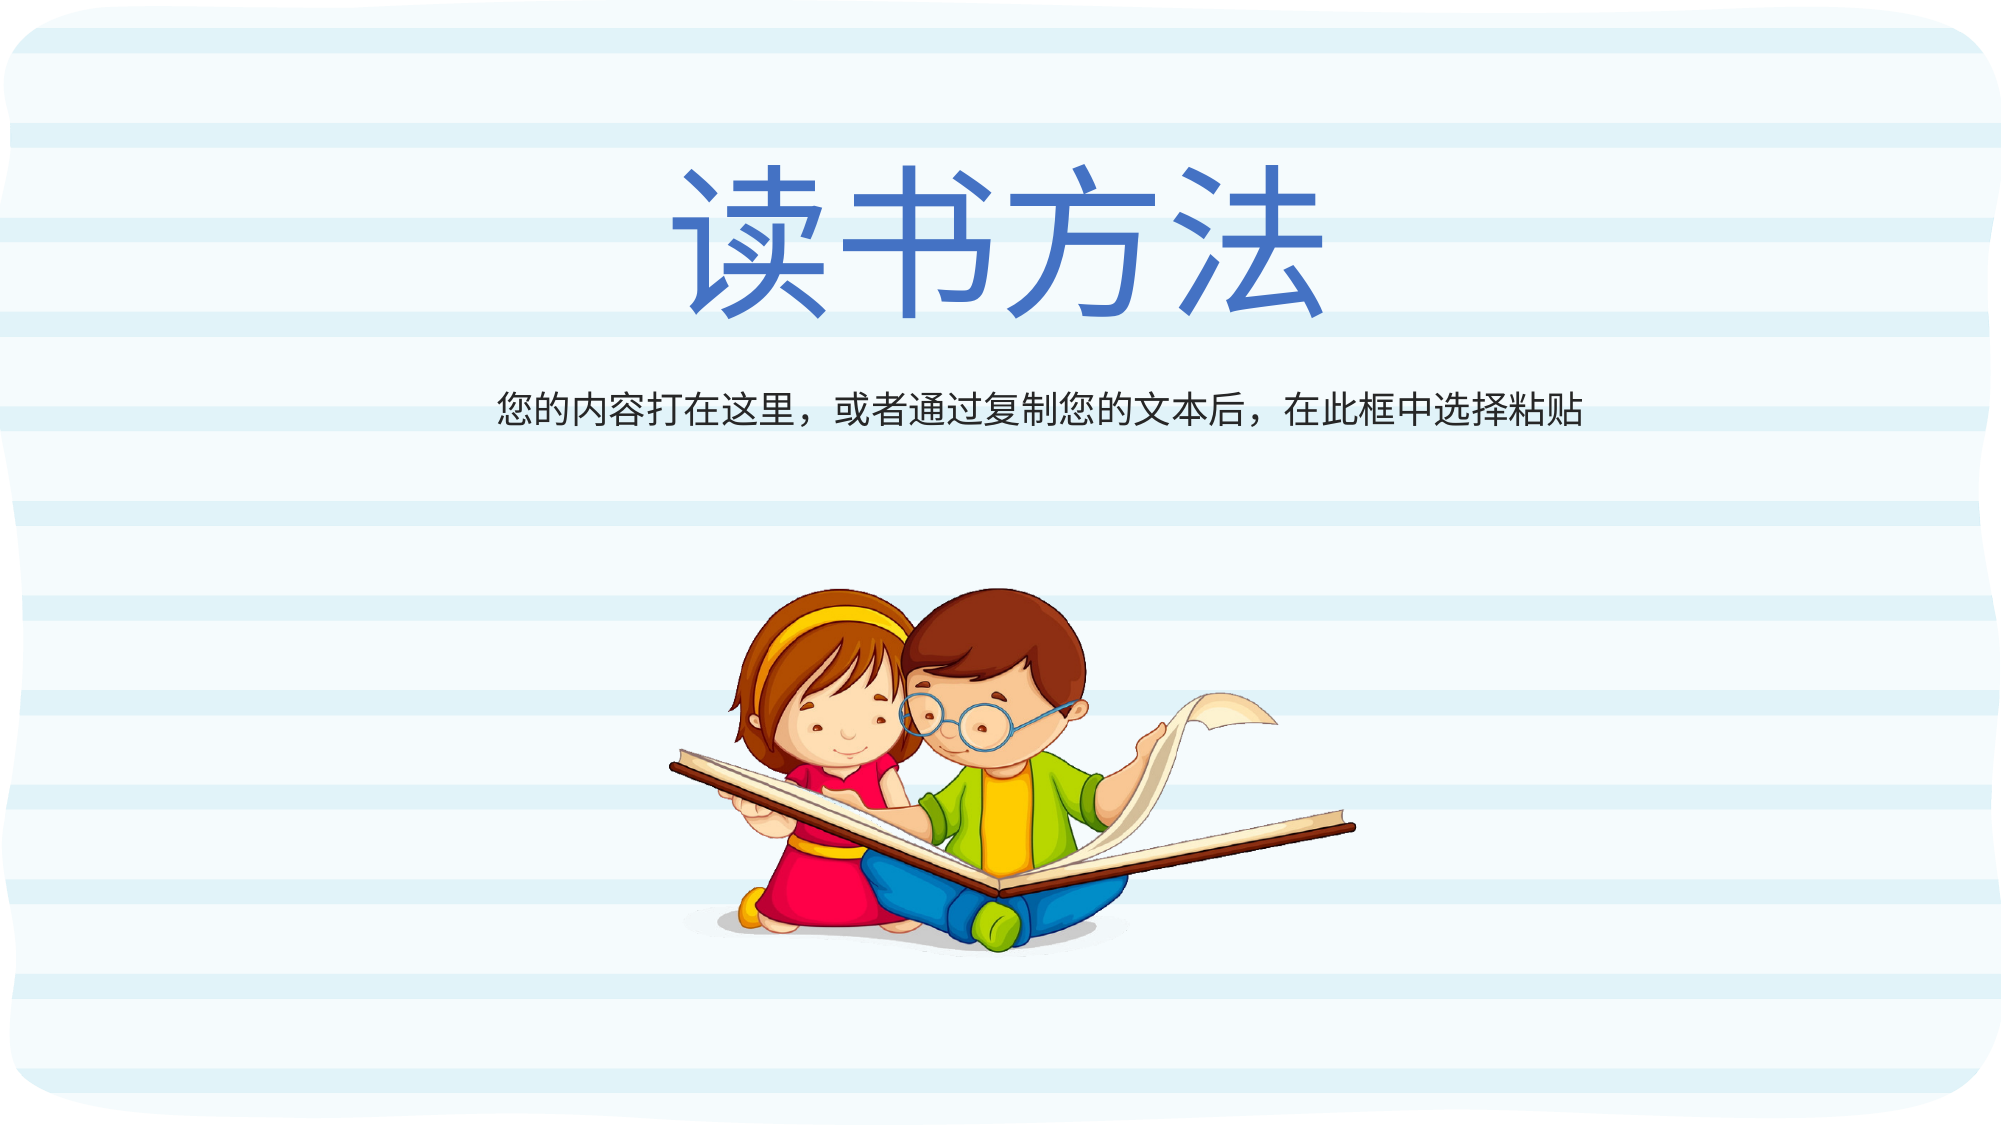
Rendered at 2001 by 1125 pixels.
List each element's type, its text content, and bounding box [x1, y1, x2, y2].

text_box 读书方法 [400, 131, 1600, 346]
picture [633, 522, 1367, 1012]
text_box 您的内容打在这里，或者通过复制您的文本后，在此框中选择粘贴 [352, 356, 1729, 439]
